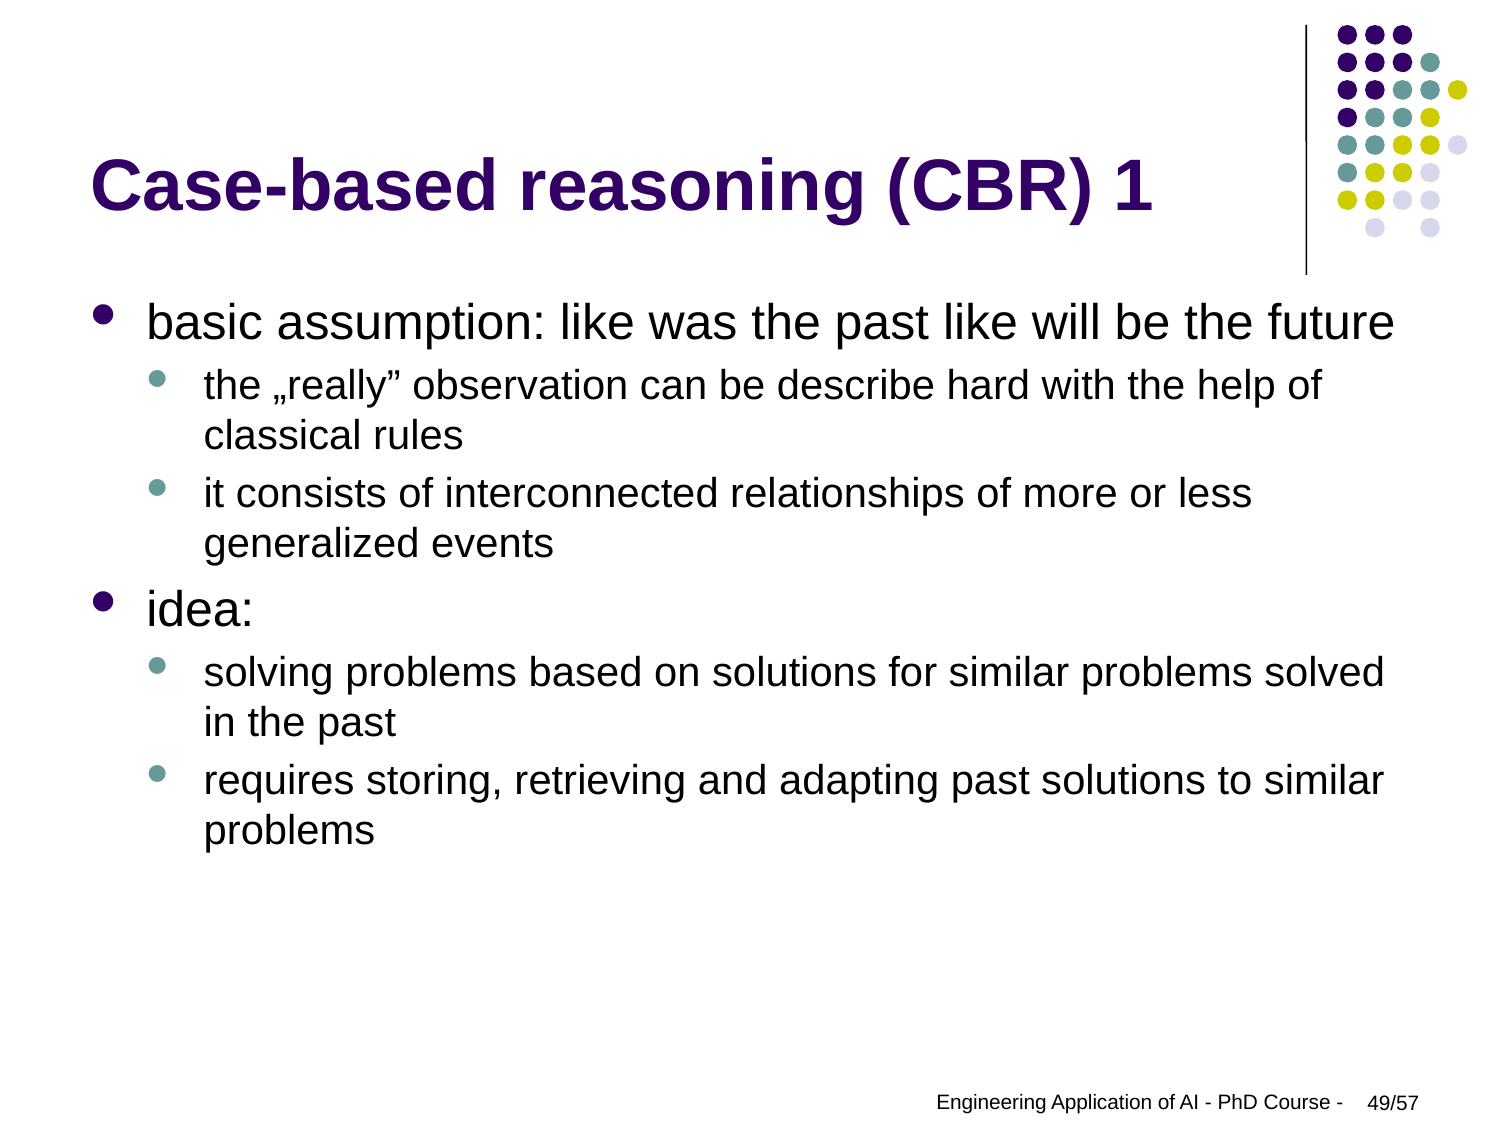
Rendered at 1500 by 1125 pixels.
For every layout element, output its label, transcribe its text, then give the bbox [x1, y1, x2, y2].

slide_number 49/57 [1352, 1082, 1448, 1125]
list basic assumption: like was the past like will be the future the „really” observation can be describe hard with the help of classical rules it consists of interconnected relationships of more or less generalized events idea: solving problems based on solutions for similar problems solved in the past requires storing, retrieving and adapting past solutions to similar problems [74, 281, 1426, 1006]
footer Engineering Application of AI - PhD Course - [855, 1080, 1365, 1125]
title Case-based reasoning (CBR) 1 [74, 19, 1313, 233]
